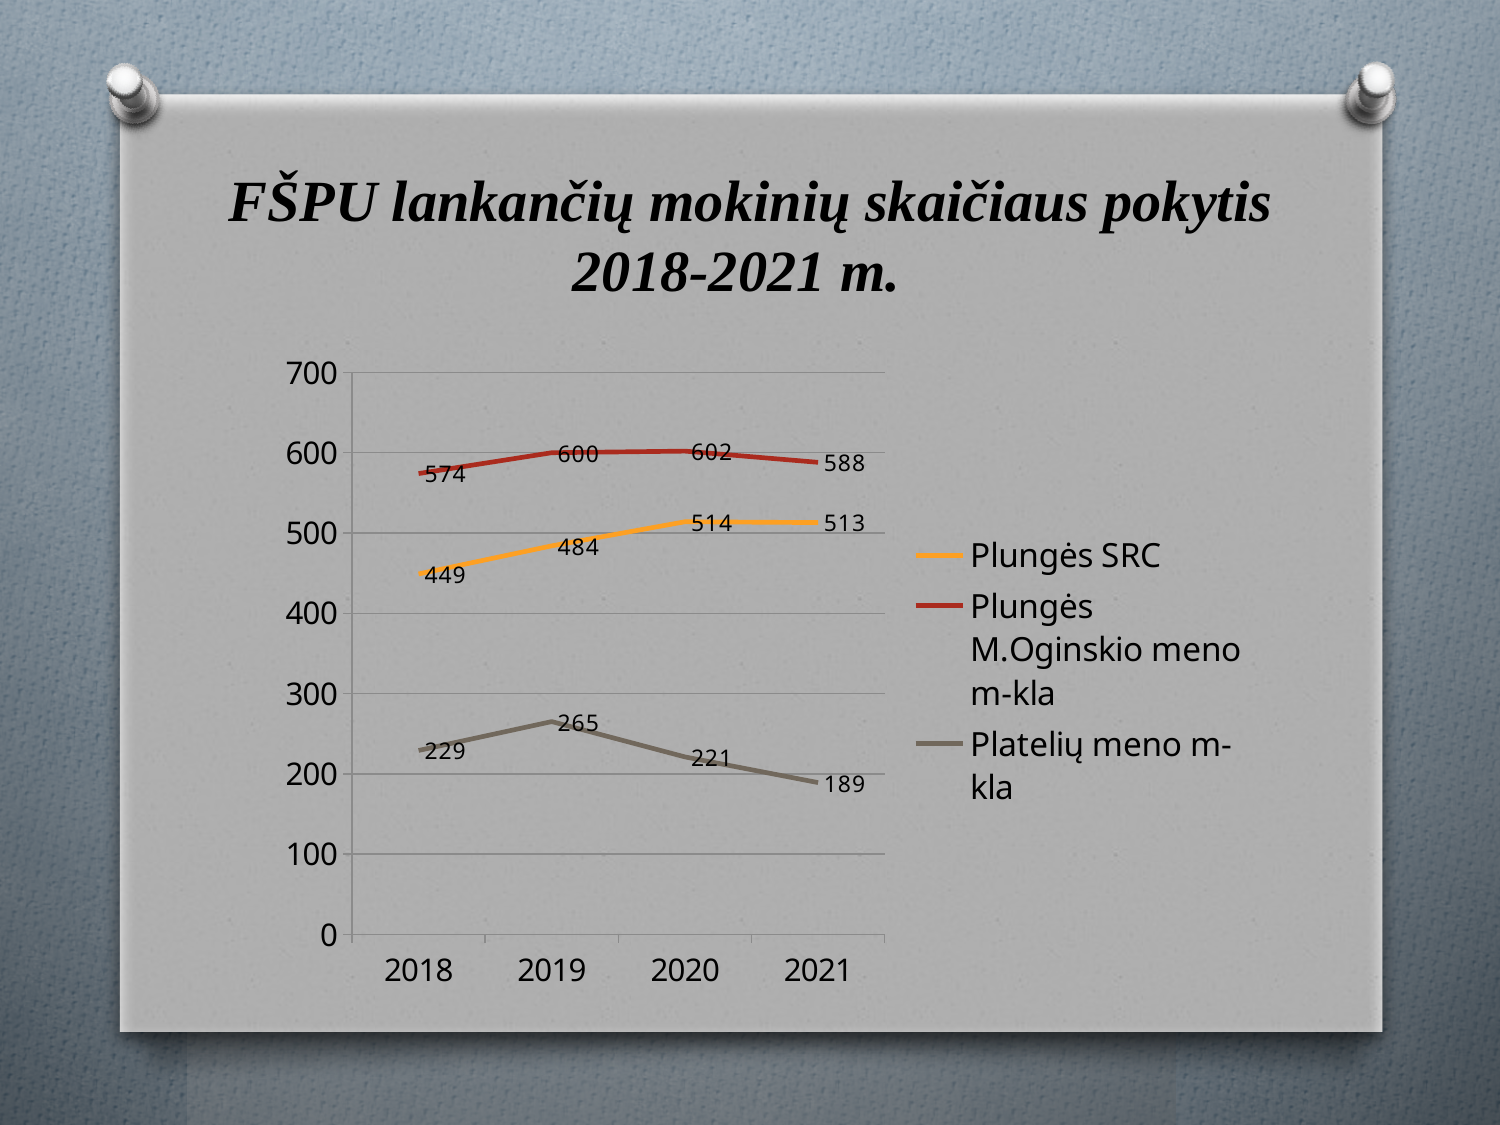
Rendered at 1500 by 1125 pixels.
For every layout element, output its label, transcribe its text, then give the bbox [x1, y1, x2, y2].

picture [1317, 35, 1439, 156]
picture [75, 29, 198, 153]
title FŠPU lankančių mokinių skaičiaus pokytis 2018-2021 m. [179, 134, 1323, 332]
chart [265, 337, 1266, 1005]
